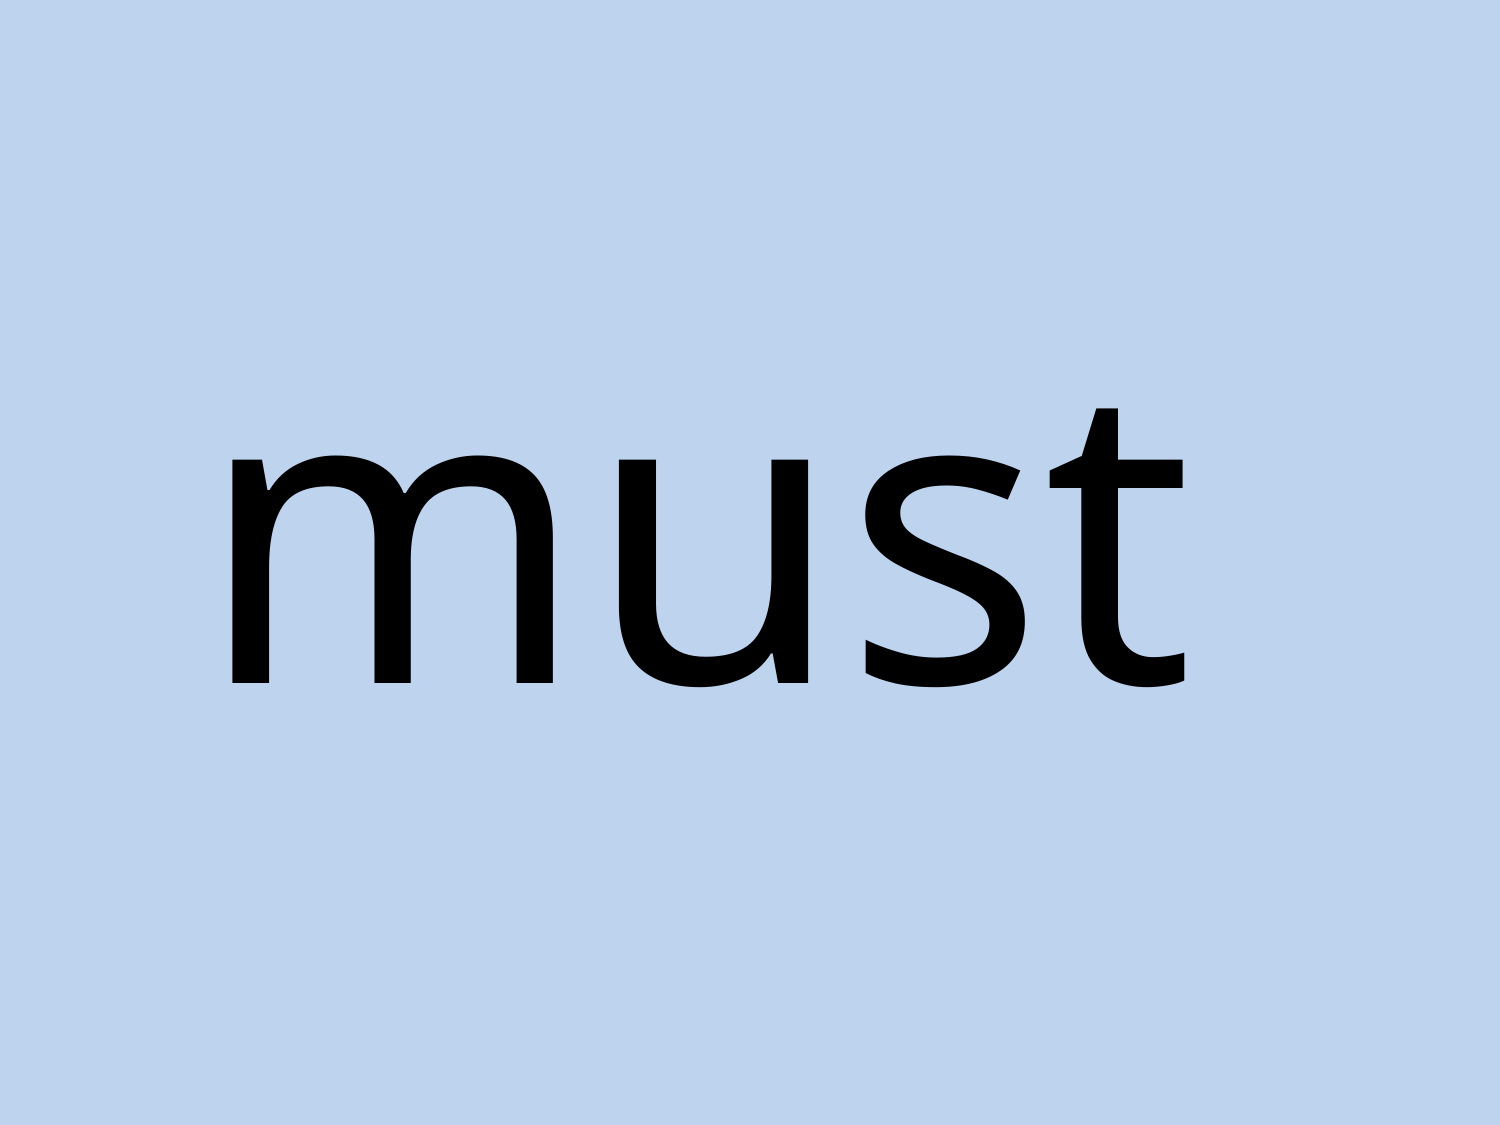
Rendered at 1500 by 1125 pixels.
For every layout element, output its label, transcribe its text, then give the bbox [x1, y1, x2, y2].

text_box must [41, 259, 1459, 775]
